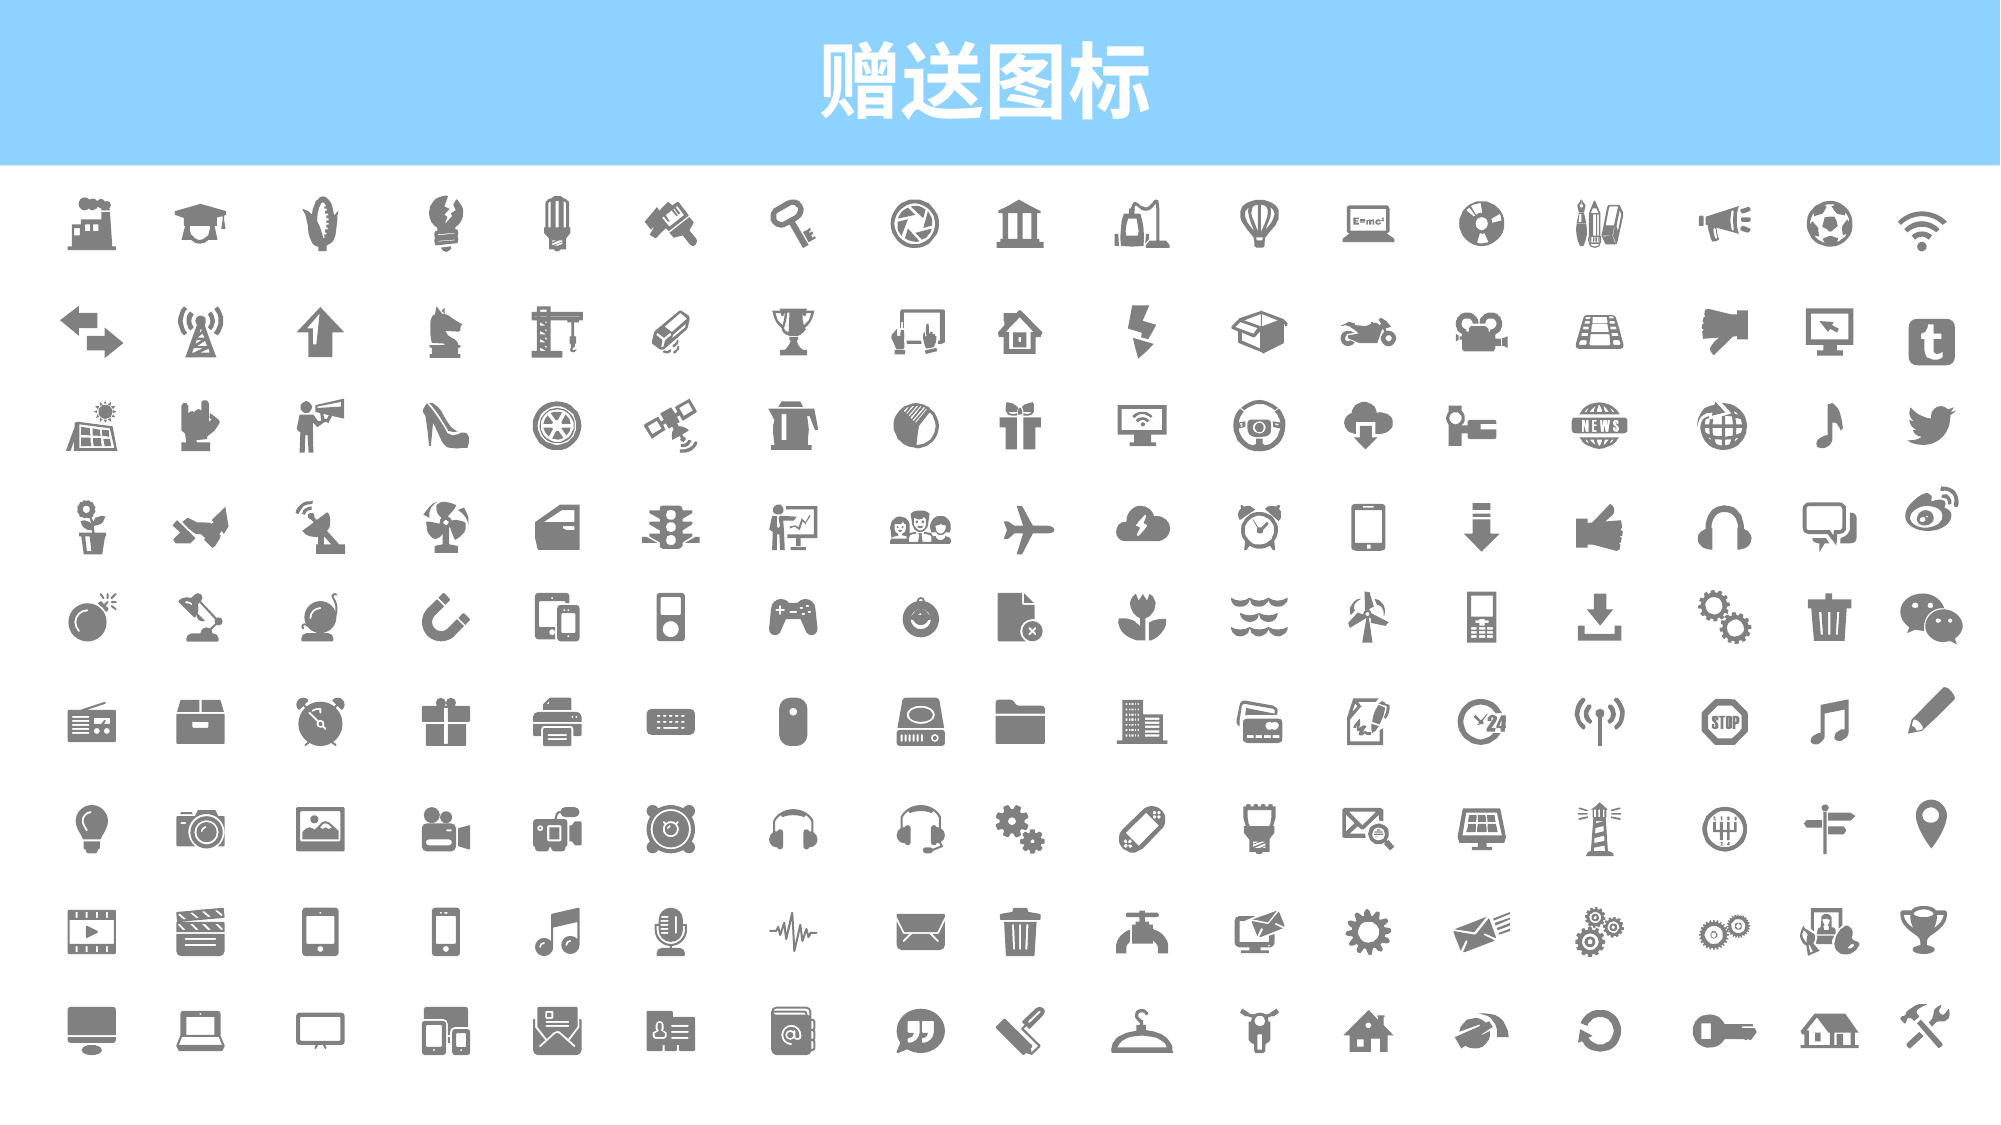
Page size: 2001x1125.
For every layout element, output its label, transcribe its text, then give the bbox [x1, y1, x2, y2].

text_box [1575, 315, 1624, 349]
text_box [644, 201, 697, 246]
text_box [1816, 403, 1843, 449]
text_box [1900, 593, 1963, 645]
text_box [535, 907, 580, 957]
text_box [1342, 205, 1395, 243]
text_box [196, 612, 205, 622]
text_box [77, 500, 107, 555]
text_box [997, 592, 1043, 642]
text_box [1840, 512, 1857, 544]
text_box [999, 417, 1017, 450]
text_box [1828, 826, 1847, 835]
text_box [1902, 220, 1941, 234]
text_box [66, 592, 117, 642]
text_box [428, 195, 464, 246]
text_box [1345, 908, 1392, 955]
text_box [1741, 217, 1751, 222]
text_box [902, 596, 940, 638]
text_box [1692, 1014, 1757, 1048]
text_box [1240, 613, 1278, 623]
text_box [1494, 917, 1511, 926]
text_box [890, 510, 952, 544]
text_box [1698, 215, 1704, 226]
text_box [65, 421, 118, 451]
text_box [67, 1006, 116, 1056]
text_box [296, 307, 345, 358]
text_box [544, 196, 571, 252]
text_box [78, 197, 111, 211]
text_box [1453, 916, 1497, 953]
text_box [1899, 904, 1949, 956]
text_box [1353, 425, 1378, 450]
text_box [421, 1006, 471, 1056]
text_box [1477, 1013, 1509, 1038]
text_box [642, 505, 700, 549]
text_box [1496, 922, 1511, 931]
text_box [646, 805, 695, 854]
text_box [302, 907, 339, 957]
text_box [331, 593, 338, 614]
text_box [1914, 798, 1948, 851]
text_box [176, 810, 225, 849]
text_box [1132, 337, 1154, 359]
text_box [772, 308, 815, 356]
text_box [1348, 591, 1389, 643]
text_box [1116, 699, 1168, 744]
text_box [302, 196, 339, 252]
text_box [1805, 308, 1854, 356]
text_box [1467, 591, 1497, 643]
text_box [1343, 1009, 1394, 1052]
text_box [896, 697, 945, 746]
text_box [301, 623, 307, 630]
text_box [1353, 701, 1390, 736]
text_box [1828, 812, 1856, 821]
text_box [423, 501, 466, 553]
text_box [1910, 230, 1934, 242]
text_box [912, 609, 929, 626]
text_box [1002, 504, 1056, 556]
text_box [1799, 908, 1860, 956]
text_box [429, 306, 463, 358]
text_box [1701, 308, 1748, 356]
text_box [1916, 240, 1928, 253]
text_box [1240, 199, 1279, 248]
text_box [1368, 823, 1395, 851]
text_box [75, 805, 108, 854]
text_box [1908, 318, 1955, 366]
text_box [1697, 401, 1726, 427]
text_box [1463, 519, 1500, 552]
text_box [1907, 406, 1957, 445]
text_box [1457, 698, 1502, 745]
text_box [1803, 804, 1829, 855]
text_box [1445, 405, 1497, 446]
text_box [1700, 402, 1748, 450]
text_box [178, 593, 223, 642]
text_box [1697, 505, 1752, 550]
text_box [1802, 502, 1846, 546]
text_box [1576, 503, 1623, 551]
text_box [900, 309, 945, 355]
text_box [771, 1006, 816, 1055]
text_box [0, 0, 2000, 166]
text_box [1705, 206, 1739, 242]
text_box [181, 400, 220, 452]
text_box [1607, 704, 1616, 724]
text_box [533, 1006, 582, 1055]
text_box [1237, 504, 1281, 551]
text_box [652, 310, 690, 354]
text_box [1231, 627, 1288, 637]
text_box [1571, 417, 1628, 434]
text_box [997, 309, 1043, 354]
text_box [176, 907, 225, 957]
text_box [533, 697, 582, 746]
text_box [896, 1008, 945, 1054]
text_box [1701, 698, 1748, 745]
text_box [1595, 708, 1605, 746]
text_box [1454, 1017, 1493, 1049]
text_box [213, 306, 224, 336]
text_box [1578, 816, 1589, 820]
text_box [295, 500, 313, 515]
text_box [995, 699, 1045, 745]
text_box [996, 199, 1044, 248]
text_box [67, 701, 116, 743]
text_box [60, 305, 98, 336]
text_box [1940, 486, 1959, 507]
text_box [1610, 816, 1621, 820]
text_box [1236, 700, 1278, 727]
text_box [1111, 1009, 1174, 1053]
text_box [421, 697, 471, 746]
text_box [172, 506, 229, 548]
text_box [1120, 199, 1170, 248]
text_box [1740, 225, 1751, 233]
text_box [1340, 317, 1397, 347]
text_box [1579, 402, 1620, 415]
text_box [769, 504, 797, 551]
text_box [1239, 1008, 1280, 1054]
text_box [1613, 697, 1625, 730]
text_box [1116, 929, 1131, 954]
text_box [185, 311, 217, 358]
text_box [1233, 399, 1286, 452]
text_box [532, 401, 582, 450]
text_box [656, 592, 685, 642]
text_box [785, 506, 818, 551]
text_box [1699, 914, 1751, 950]
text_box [67, 909, 116, 955]
text_box [422, 402, 469, 449]
text_box [1585, 802, 1614, 857]
text_box [1493, 911, 1511, 921]
text_box [1243, 804, 1276, 855]
text_box [1117, 405, 1167, 447]
text_box [531, 306, 583, 358]
text_box [1148, 618, 1167, 641]
text_box [1473, 713, 1506, 732]
text_box [1905, 493, 1952, 531]
text_box [304, 601, 337, 634]
text_box 赠送图标 [772, 18, 1198, 141]
text_box [646, 708, 695, 735]
text_box [1231, 310, 1288, 354]
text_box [421, 592, 471, 642]
text_box [302, 512, 346, 554]
text_box [296, 1012, 345, 1049]
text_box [896, 913, 945, 951]
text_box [1577, 593, 1622, 641]
text_box [1574, 697, 1586, 730]
text_box [893, 402, 940, 449]
text_box [1126, 910, 1169, 954]
text_box [1502, 336, 1508, 349]
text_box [999, 907, 1041, 957]
text_box [1344, 401, 1393, 434]
text_box [296, 398, 345, 453]
text_box [654, 907, 687, 957]
text_box [1115, 504, 1172, 543]
text_box [1702, 806, 1748, 852]
text_box [1807, 593, 1852, 641]
text_box [174, 203, 227, 244]
text_box [1740, 206, 1751, 214]
text_box [1575, 907, 1624, 957]
text_box [1810, 699, 1849, 745]
text_box [431, 907, 460, 957]
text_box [646, 1010, 695, 1052]
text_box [421, 807, 471, 852]
text_box [1906, 686, 1957, 735]
text_box [778, 401, 804, 407]
text_box [1896, 210, 1949, 227]
text_box [1351, 503, 1386, 551]
text_box [440, 246, 452, 252]
text_box [1812, 538, 1830, 553]
text_box [896, 805, 945, 854]
text_box [1578, 807, 1589, 812]
text_box [535, 504, 580, 550]
text_box [770, 199, 817, 248]
text_box [93, 400, 117, 423]
text_box [769, 809, 818, 850]
text_box [1118, 593, 1156, 641]
text_box [1023, 417, 1041, 450]
text_box [1127, 305, 1157, 340]
text_box [1899, 1003, 1951, 1051]
text_box [891, 328, 906, 355]
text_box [995, 804, 1045, 854]
text_box [769, 598, 818, 636]
text_box [890, 199, 939, 248]
text_box [1243, 718, 1283, 744]
text_box [1498, 928, 1511, 935]
text_box [1583, 704, 1593, 724]
text_box [1457, 808, 1506, 851]
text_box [535, 592, 580, 642]
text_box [295, 697, 346, 746]
text_box [1234, 910, 1285, 954]
text_box [1588, 200, 1624, 248]
text_box [1578, 1010, 1622, 1052]
text_box [1806, 200, 1853, 247]
text_box [177, 306, 188, 336]
text_box [1610, 807, 1621, 812]
text_box [86, 327, 124, 359]
text_box [67, 212, 116, 251]
text_box [176, 1010, 225, 1052]
text_box [1459, 201, 1505, 247]
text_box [296, 807, 345, 852]
text_box [1119, 805, 1166, 853]
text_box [532, 807, 582, 852]
text_box [1005, 402, 1034, 416]
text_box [176, 699, 225, 744]
text_box [1472, 513, 1491, 517]
text_box [1472, 503, 1491, 510]
text_box [301, 633, 334, 642]
text_box [769, 911, 818, 953]
text_box [1347, 698, 1384, 746]
text_box [457, 507, 469, 527]
text_box [1231, 597, 1288, 607]
text_box [1579, 437, 1620, 449]
text_box [1698, 590, 1752, 644]
text_box [995, 1006, 1045, 1056]
text_box [1576, 199, 1587, 247]
text_box [1114, 233, 1119, 246]
text_box [768, 408, 819, 450]
text_box [1800, 1013, 1859, 1049]
text_box [779, 697, 808, 746]
text_box [1342, 807, 1384, 838]
text_box [1455, 312, 1503, 352]
text_box [643, 398, 698, 453]
